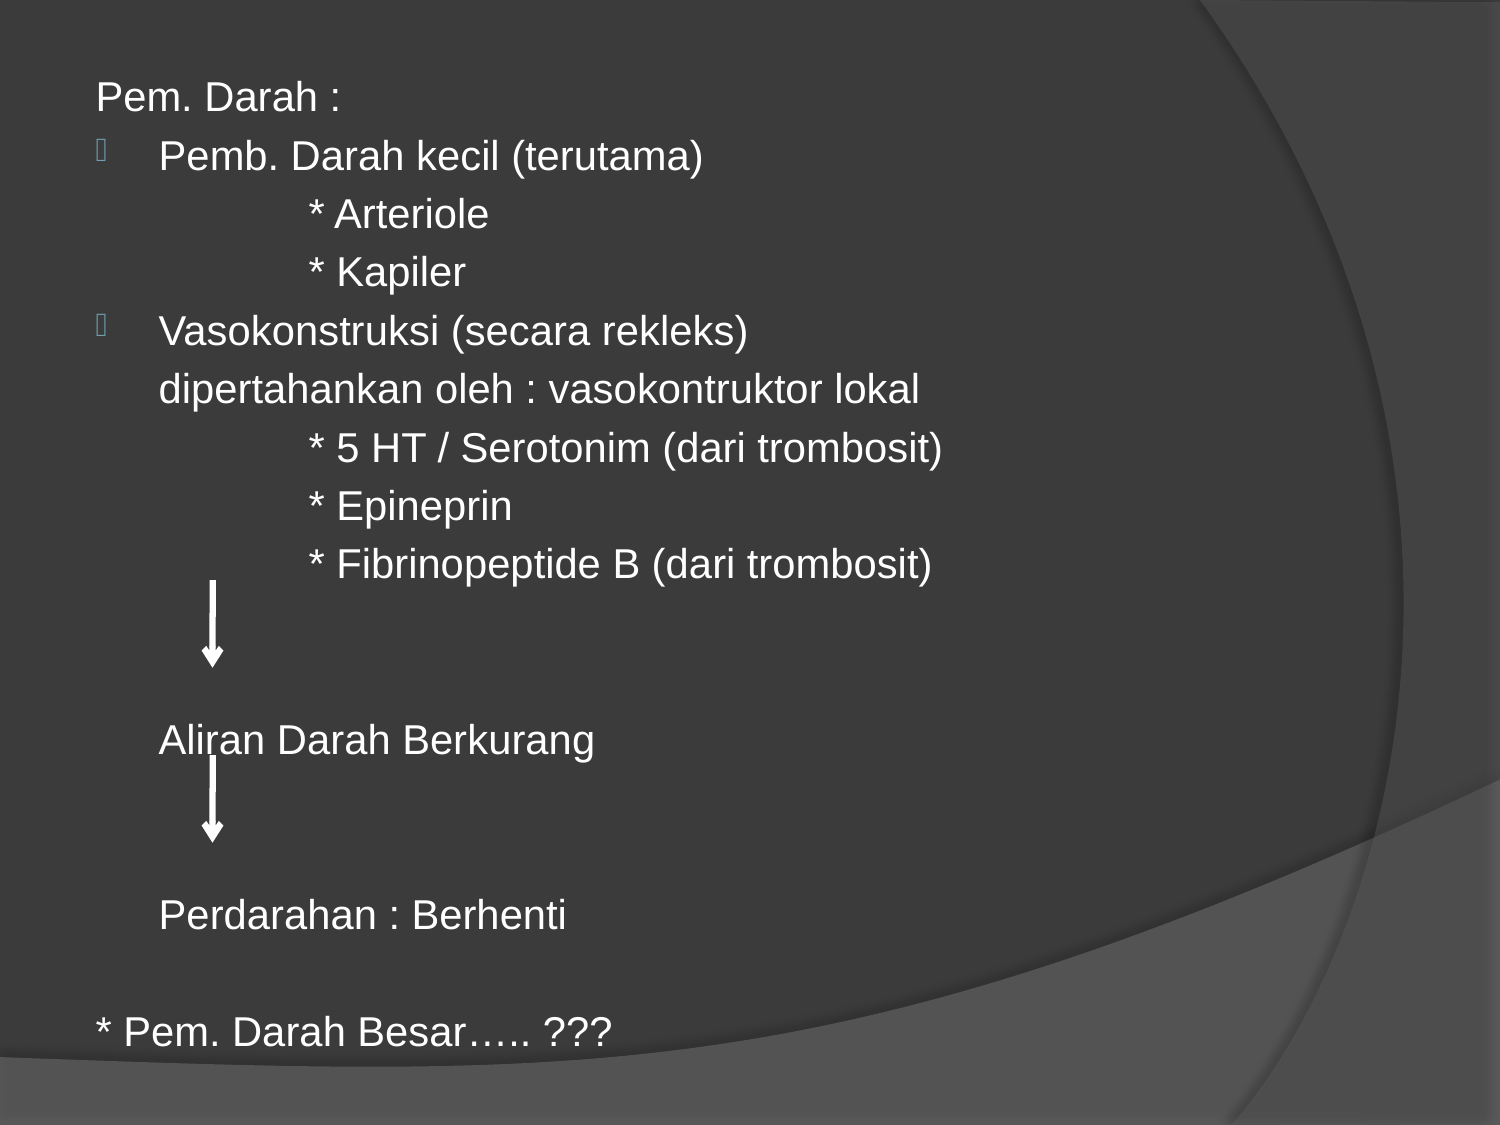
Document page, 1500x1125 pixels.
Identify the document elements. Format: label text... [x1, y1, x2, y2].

list Pem. Darah : Pemb. Darah kecil (terutama) * Arteriole * Kapiler Vasokonstruksi (secara rekleks) dipertahankan oleh : vasokontruktor lokal * 5 HT / Serotonim (dari trombosit) * Epineprin * Fibrinopeptide B (dari trombosit) Aliran Darah Berkurang Perdarahan : Berhenti * Pem. Darah Besar….. ??? [75, 62, 1300, 1063]
